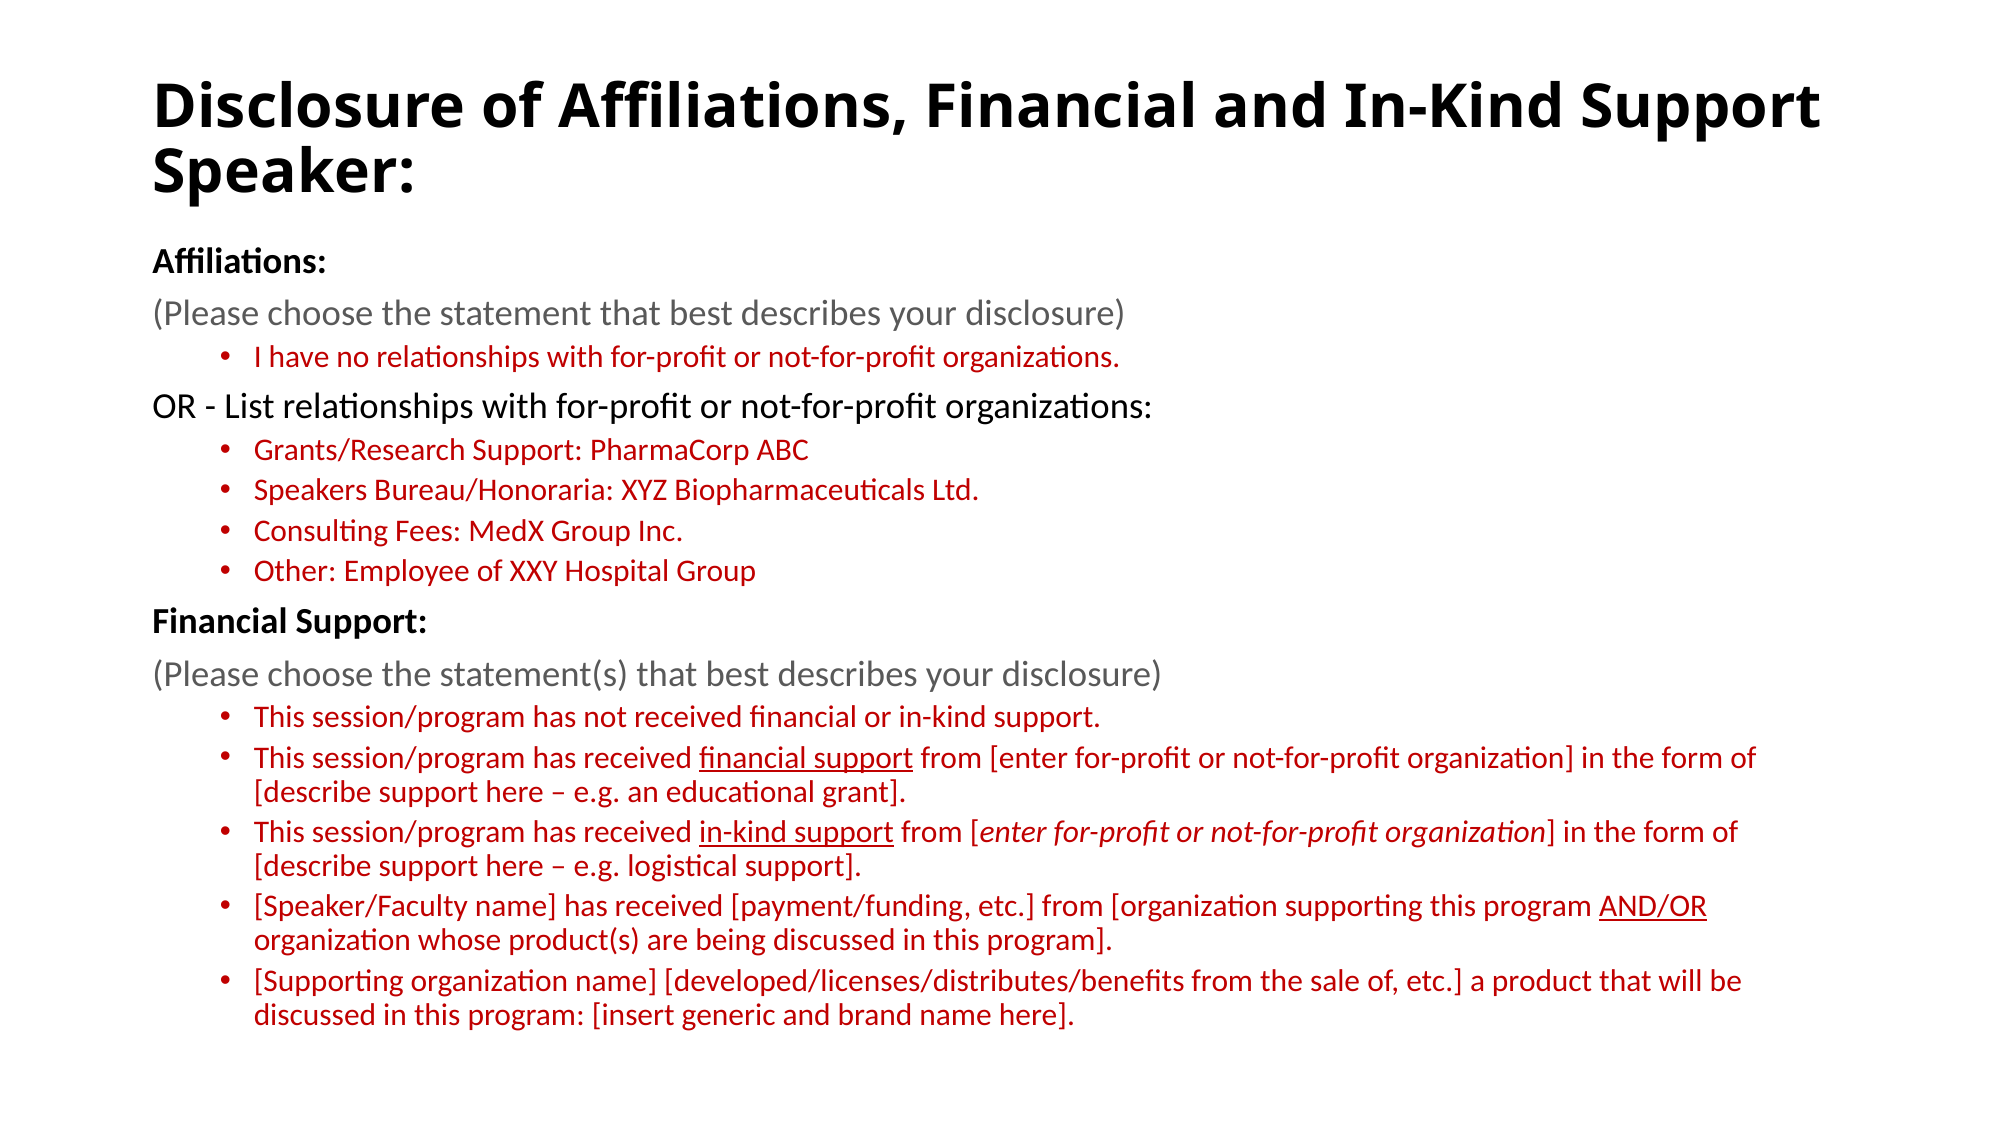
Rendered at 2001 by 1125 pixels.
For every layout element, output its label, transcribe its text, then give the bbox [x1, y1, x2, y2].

title Disclosure of Affiliations, Financial and In-Kind Support Speaker: [137, 59, 1863, 221]
list Affiliations: (Please choose the statement that best describes your disclosure) I have no relationships with for-profit or not-for-profit organizations. OR - List relationships with for-profit or not-for-profit organizations: Grants/Research Support: PharmaCorp ABC Speakers Bureau/Honoraria: XYZ Biopharmaceuticals Ltd. Consulting Fees: MedX Group Inc. Other: Employee of XXY Hospital Group Financial Support: (Please choose the statement(s) that best describes your disclosure) This session/program has not received financial or in-kind support. This session/program has received financial support from [enter for-profit or not-for-profit organization] in the form of [describe support here – e.g. an educational grant]. This session/program has received in-kind support from [enter for-profit or not-for-profit organization] in the form of [describe support here – e.g. logistical support]. [Speaker/Faculty name] has received [payment/funding, etc.] from [organization supporting this program AND/OR organization whose product(s) are being discussed in this program]. [Supporting organization name] [developed/licenses/distributes/benefits from the sale of, etc.] a product that will be discussed in this program: [insert generic and brand name here]. [137, 233, 1863, 1046]
